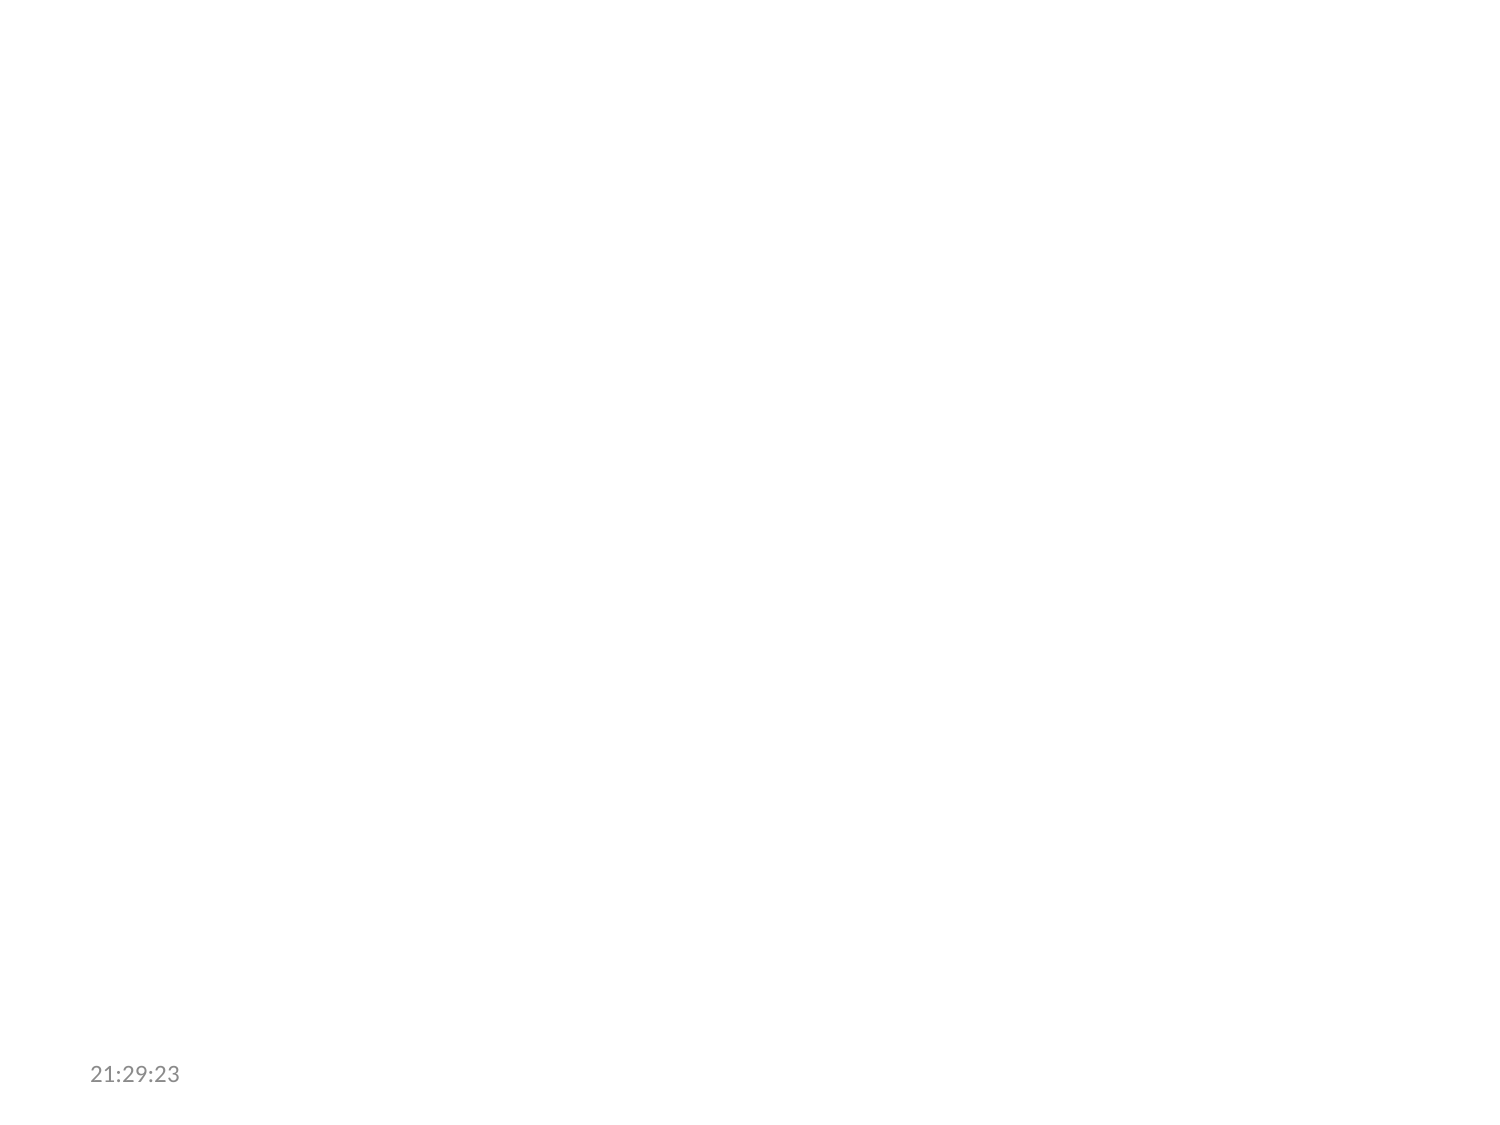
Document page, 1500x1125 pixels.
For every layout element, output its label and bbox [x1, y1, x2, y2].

slide_number [75, 1042, 425, 1103]
